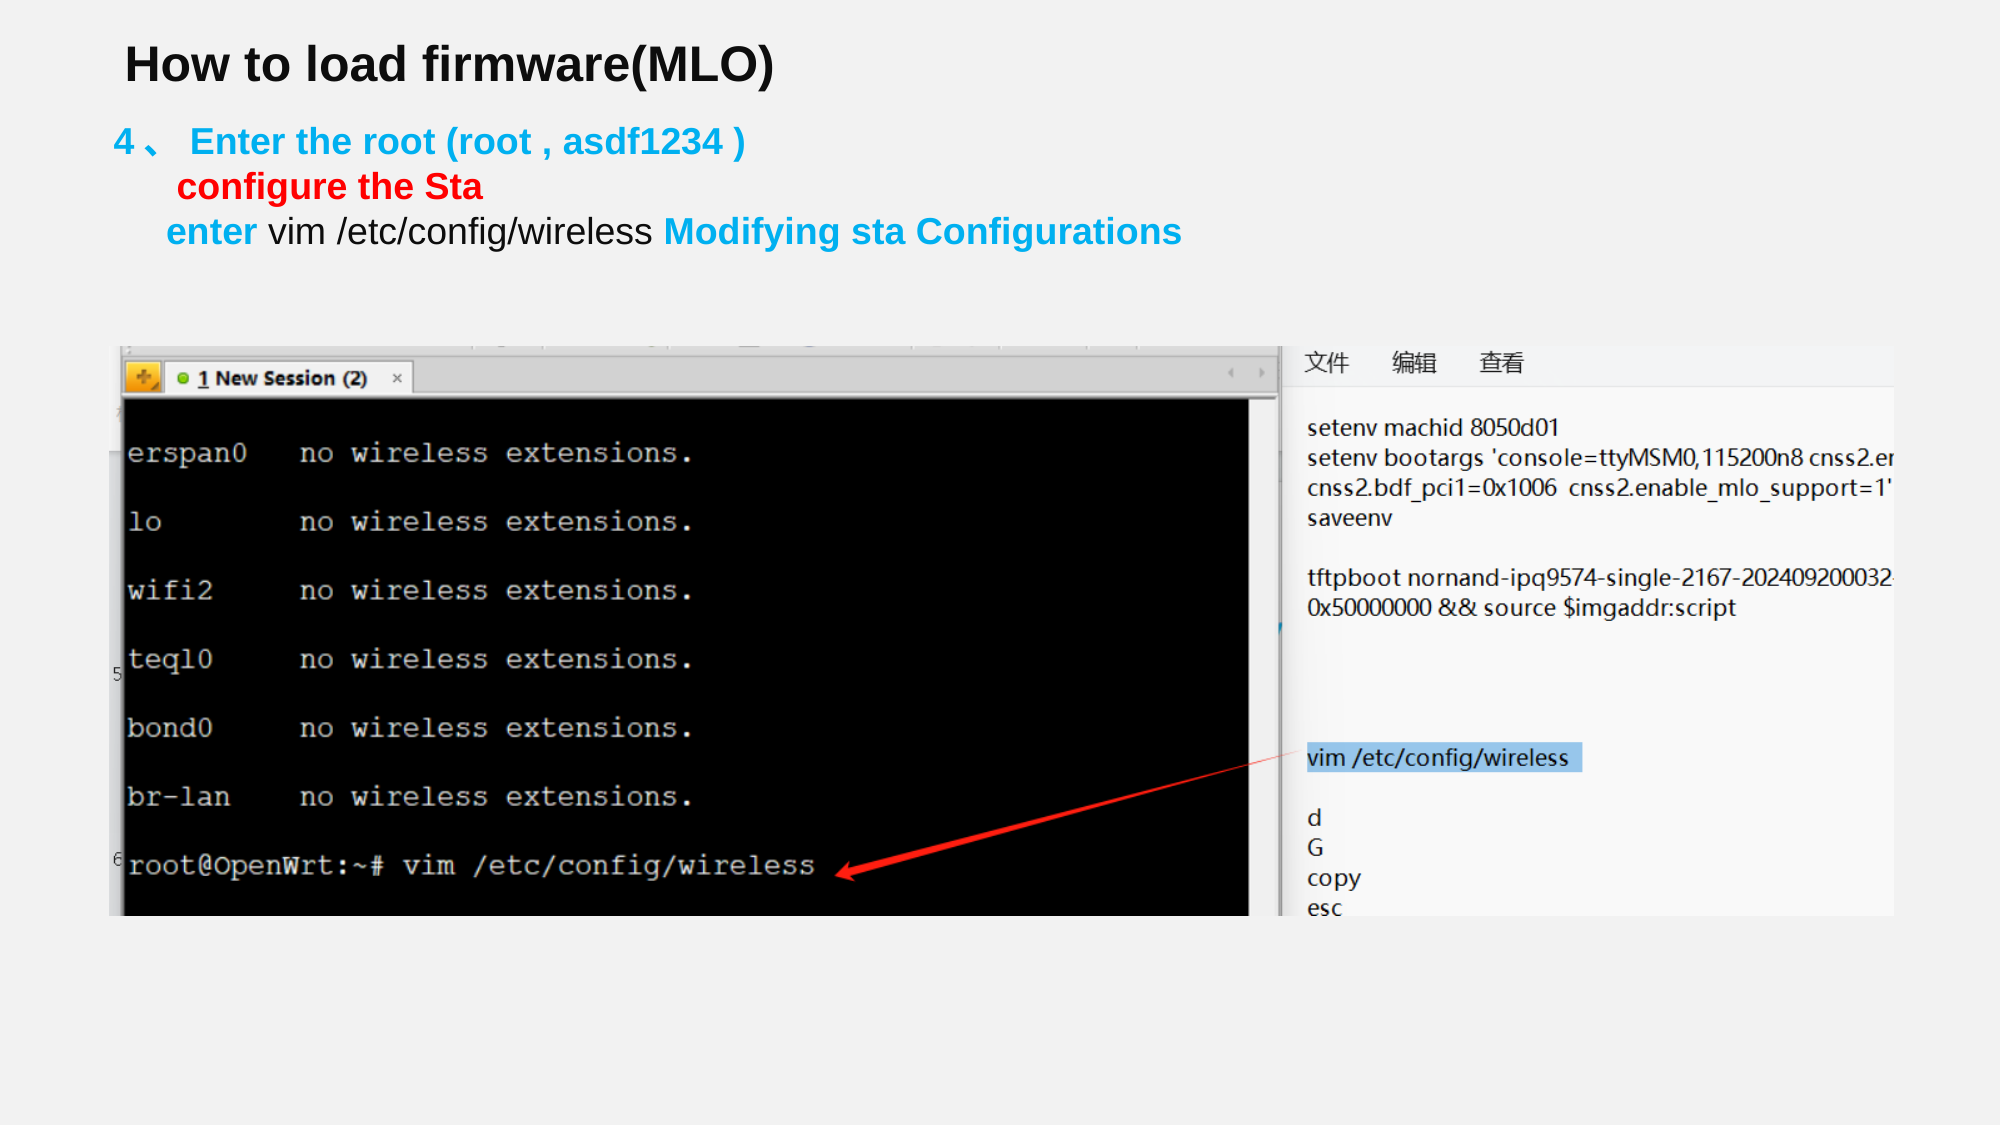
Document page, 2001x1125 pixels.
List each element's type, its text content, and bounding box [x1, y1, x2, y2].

picture [109, 345, 1894, 916]
text_box 4、Enter the root (root , asdf1234 ) configure the Sta enter vim /etc/config/wireless Modifying sta Configurations [98, 109, 1261, 298]
text_box How to load firmware(MLO) [109, 24, 1138, 99]
